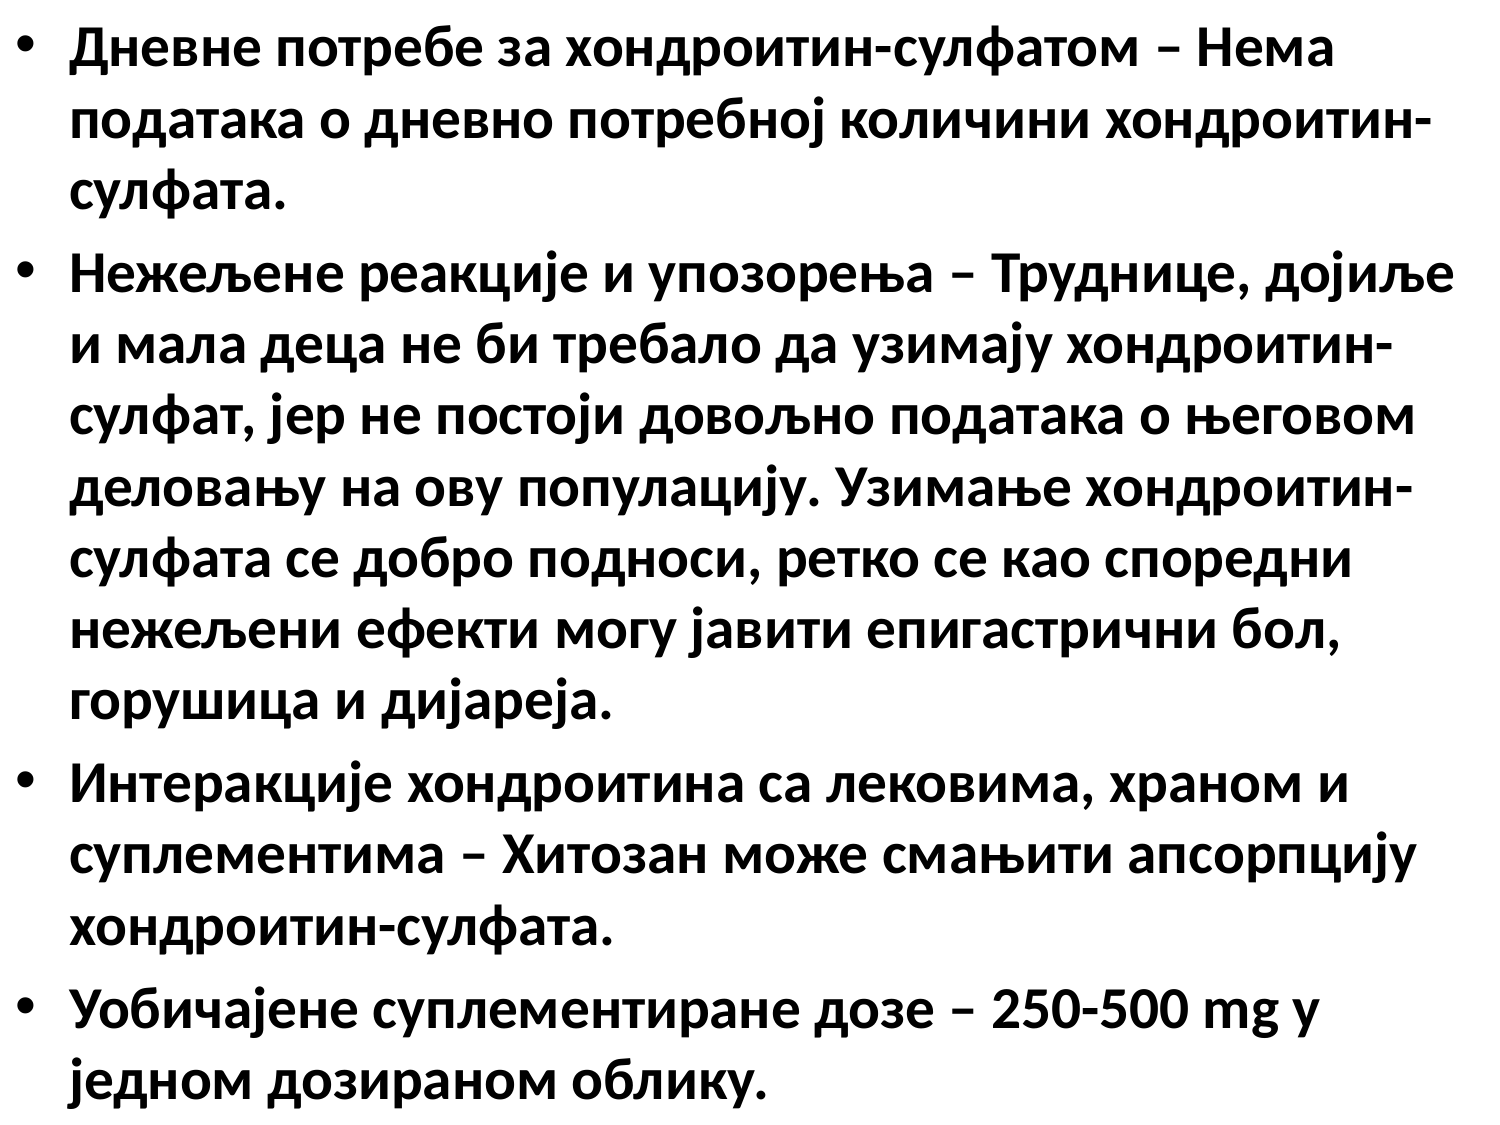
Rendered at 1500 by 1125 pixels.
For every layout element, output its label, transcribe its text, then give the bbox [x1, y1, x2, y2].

list Дневне потребе за хондроитин-сулфатом – Нема података о дневно потребној количини хондроитин-сулфата. Нежељене реакције и упозорења – Труднице, дојиље и мала деца не би требало да узимају хондроитин-сулфат, јер не постоји довољно података о његовом деловању на ову популацију. Узимање хондроитин-сулфата се добро подноси, ретко се као споредни нежељени ефекти могу јавити епигастрични бол, горушица и дијареја. Интеракције хондроитина са лековима, храном и суплементима – Хитозан може смањити апсорпцију хондроитин-сулфата. Уобичајене суплементиране дозе – 250-500 mg у једном дозираном облику. [0, 0, 1500, 1125]
